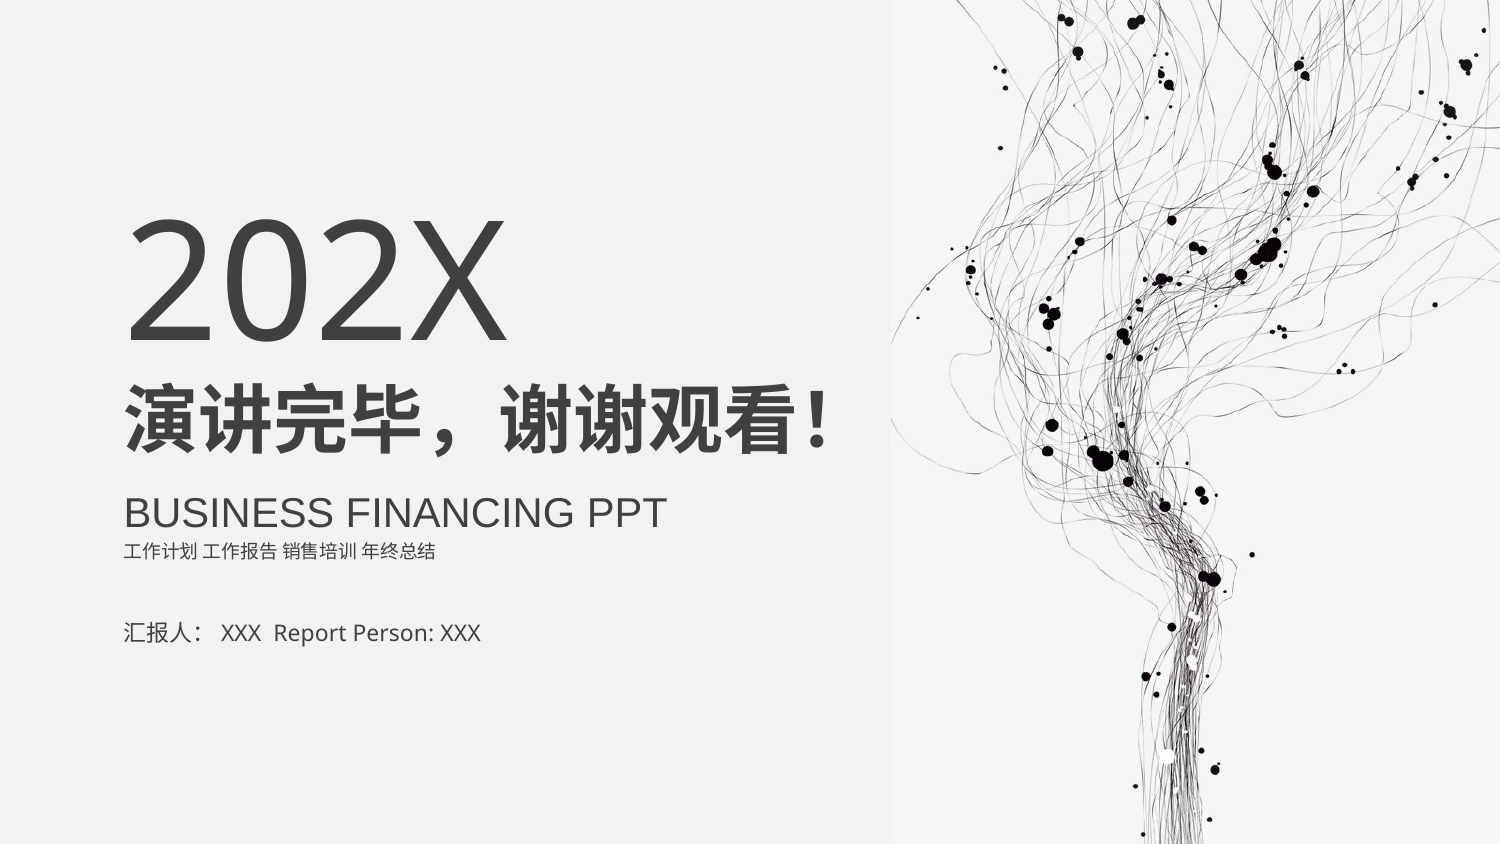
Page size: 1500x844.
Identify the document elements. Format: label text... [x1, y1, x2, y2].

text_box 202X [123, 173, 561, 374]
text_box 演讲完毕，谢谢观看！ [123, 372, 886, 463]
text_box BUSINESS FINANCING PPT 工作计划 工作报告 销售培训 年终总结 [123, 486, 838, 563]
text_box 汇报人：XXX Report Person: XXX [123, 618, 676, 647]
picture [891, 0, 1500, 844]
